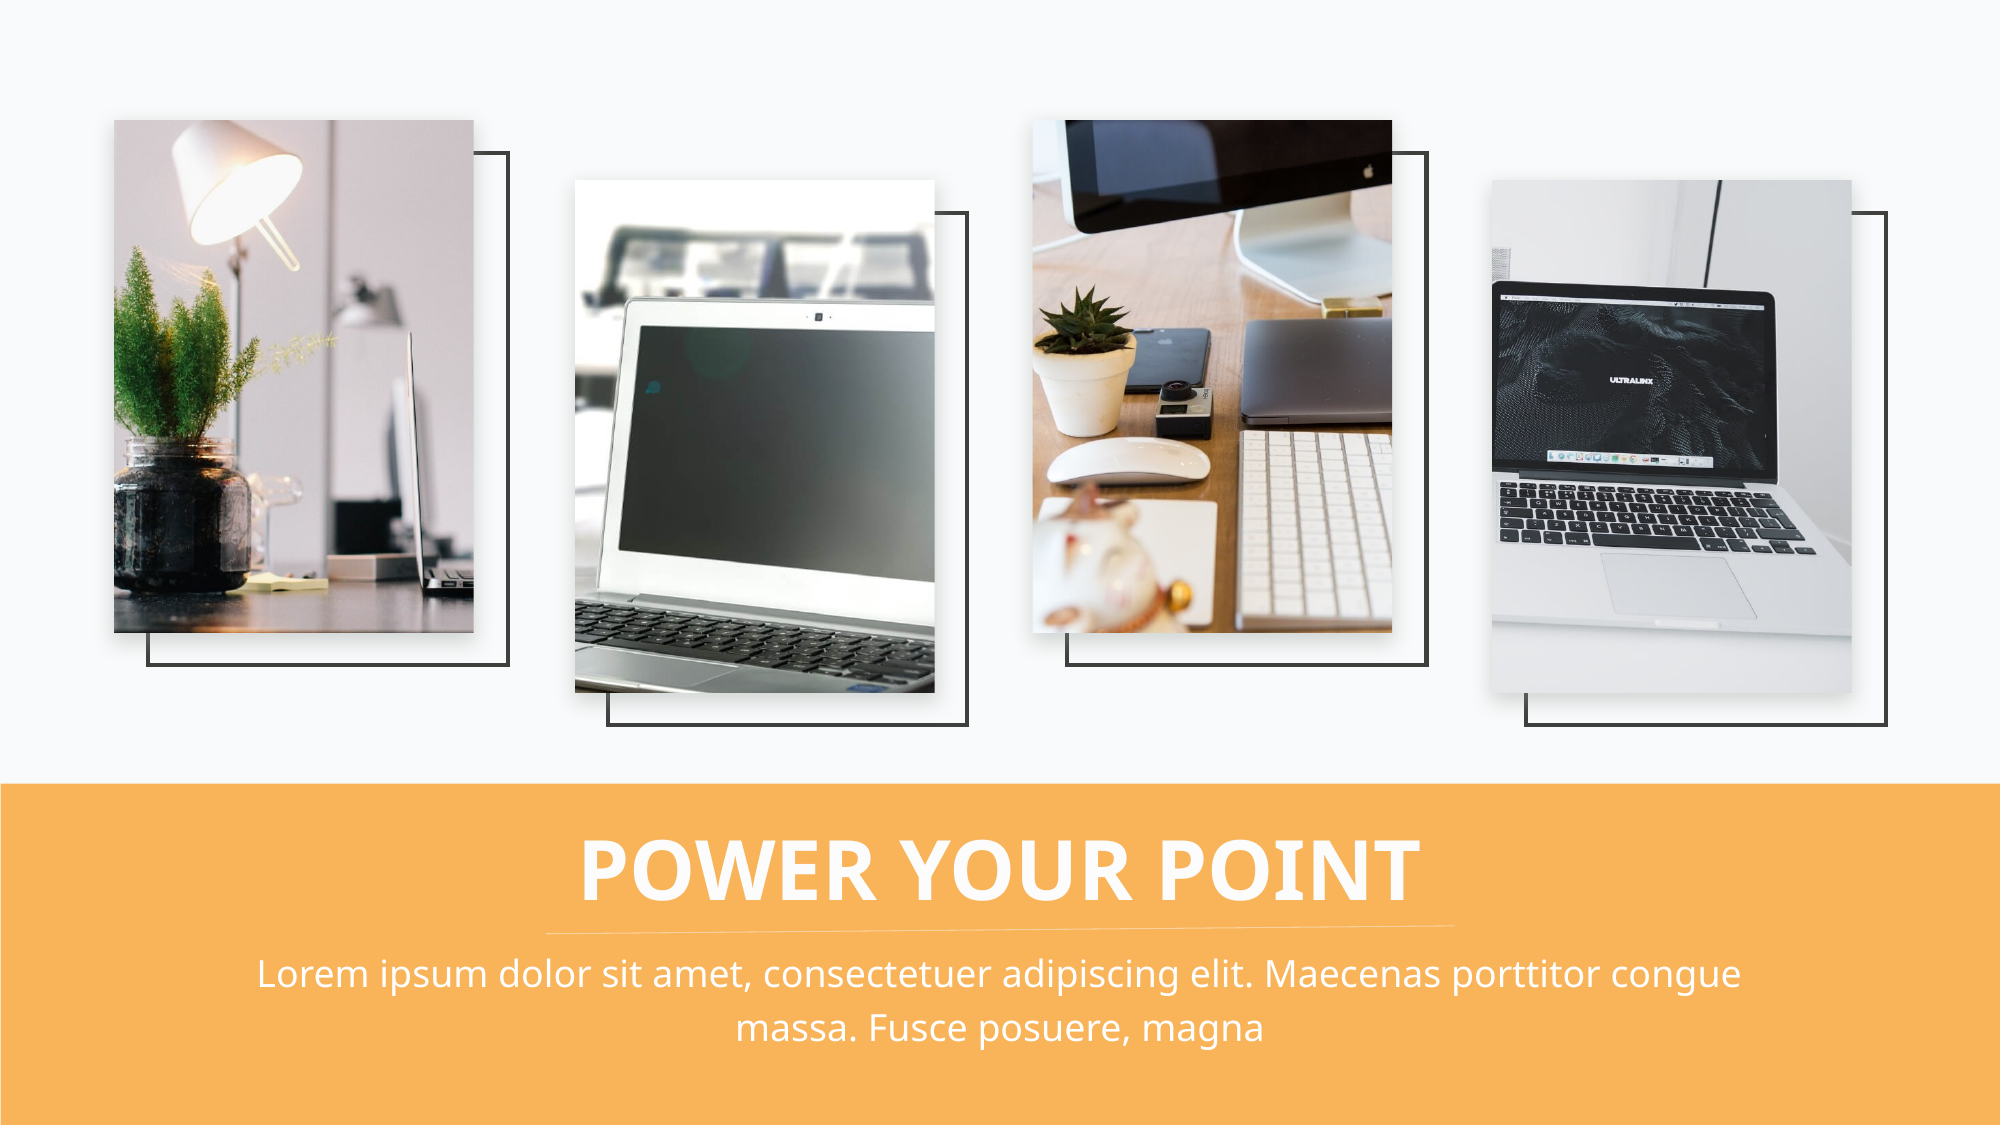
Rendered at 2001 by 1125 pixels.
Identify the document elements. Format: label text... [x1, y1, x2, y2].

picture [575, 180, 935, 693]
text_box [0, 783, 2000, 1125]
picture [113, 120, 474, 633]
picture [1032, 120, 1393, 633]
picture [1491, 180, 1852, 693]
text_box [607, 212, 968, 726]
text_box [546, 925, 1456, 934]
text_box [1525, 212, 1887, 726]
text_box Lorem ipsum dolor sit amet, consectetuer adipiscing elit. Maecenas porttitor congue massa. Fusce posuere, magna [203, 933, 1797, 1057]
text_box [1066, 152, 1428, 666]
text_box POWER YOUR POINT [459, 809, 1541, 925]
text_box [147, 152, 509, 666]
